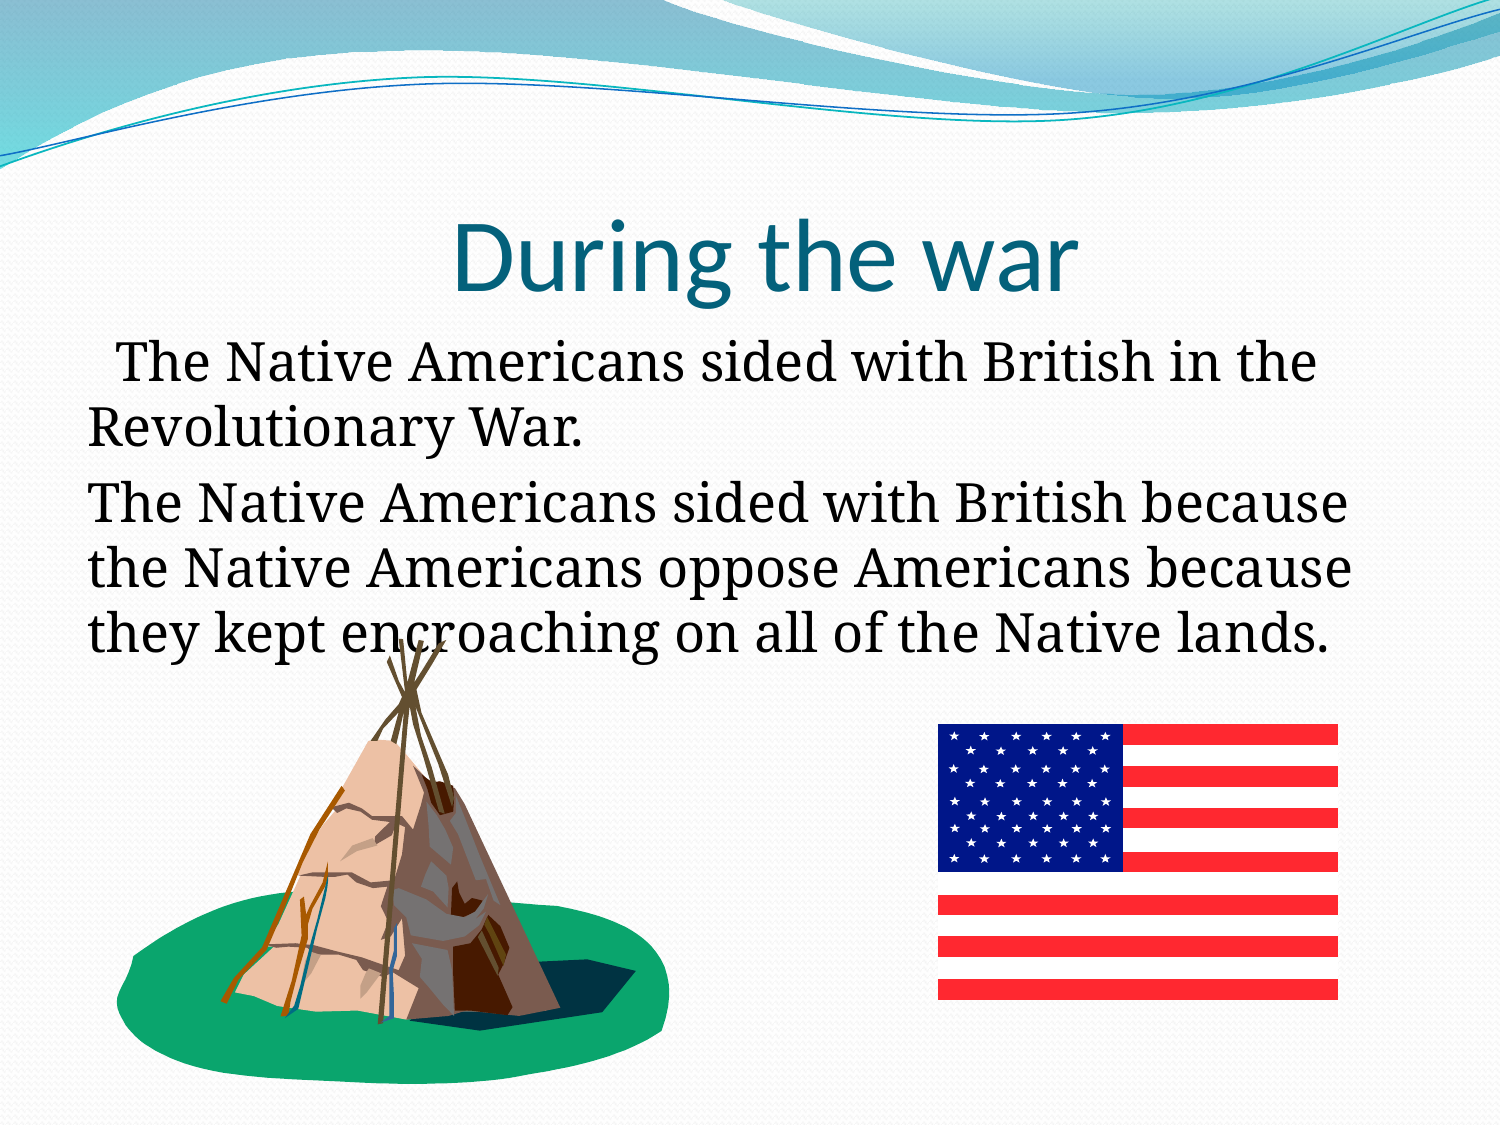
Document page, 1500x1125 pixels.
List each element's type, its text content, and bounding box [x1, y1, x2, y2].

picture [112, 638, 675, 1086]
picture [937, 723, 1339, 1001]
title During the war [75, 125, 1425, 313]
list The Native Americans sided with British in the Revolutionary War. The Native Americans sided with British because the Native Americans oppose Americans because they kept encroaching on all of the Native lands. [72, 320, 1423, 1040]
